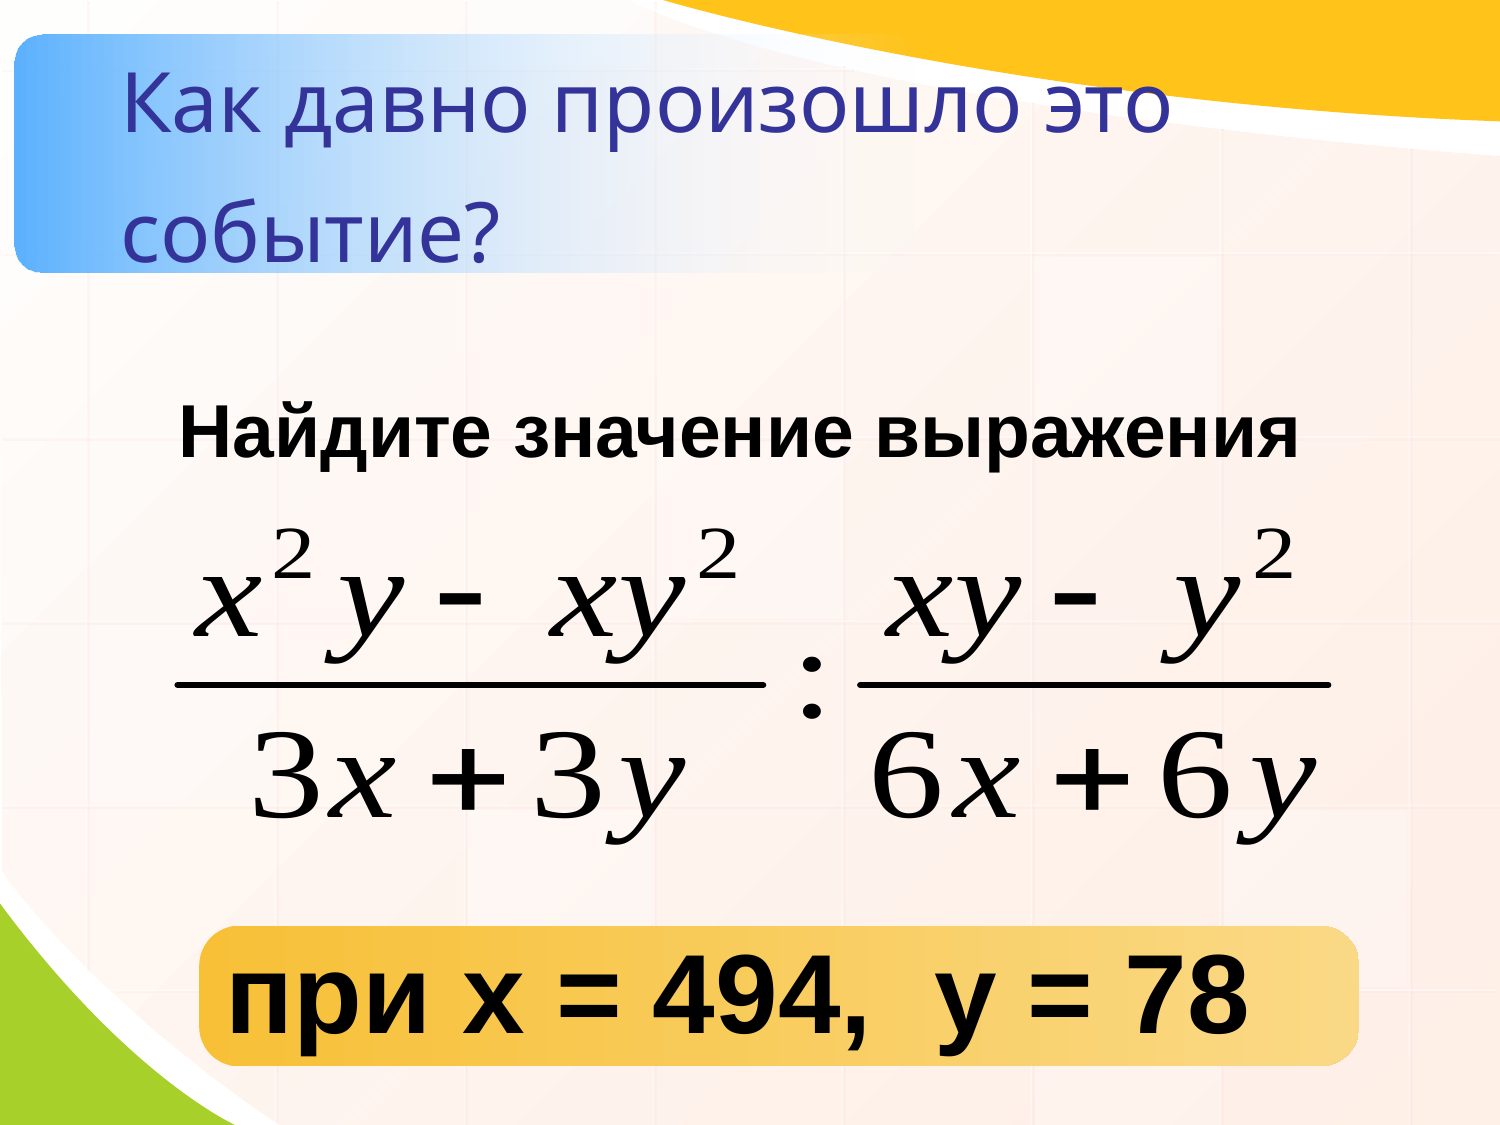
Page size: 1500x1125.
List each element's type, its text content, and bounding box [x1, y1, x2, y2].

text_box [152, 491, 1365, 868]
text_box [199, 938, 210, 1054]
text_box Как давно произошло это событие? [105, 11, 1207, 287]
text_box при x = 494, y = 78 [210, 913, 1360, 1064]
text_box Найдите значение выражения [164, 374, 1418, 480]
text_box [14, 35, 105, 273]
